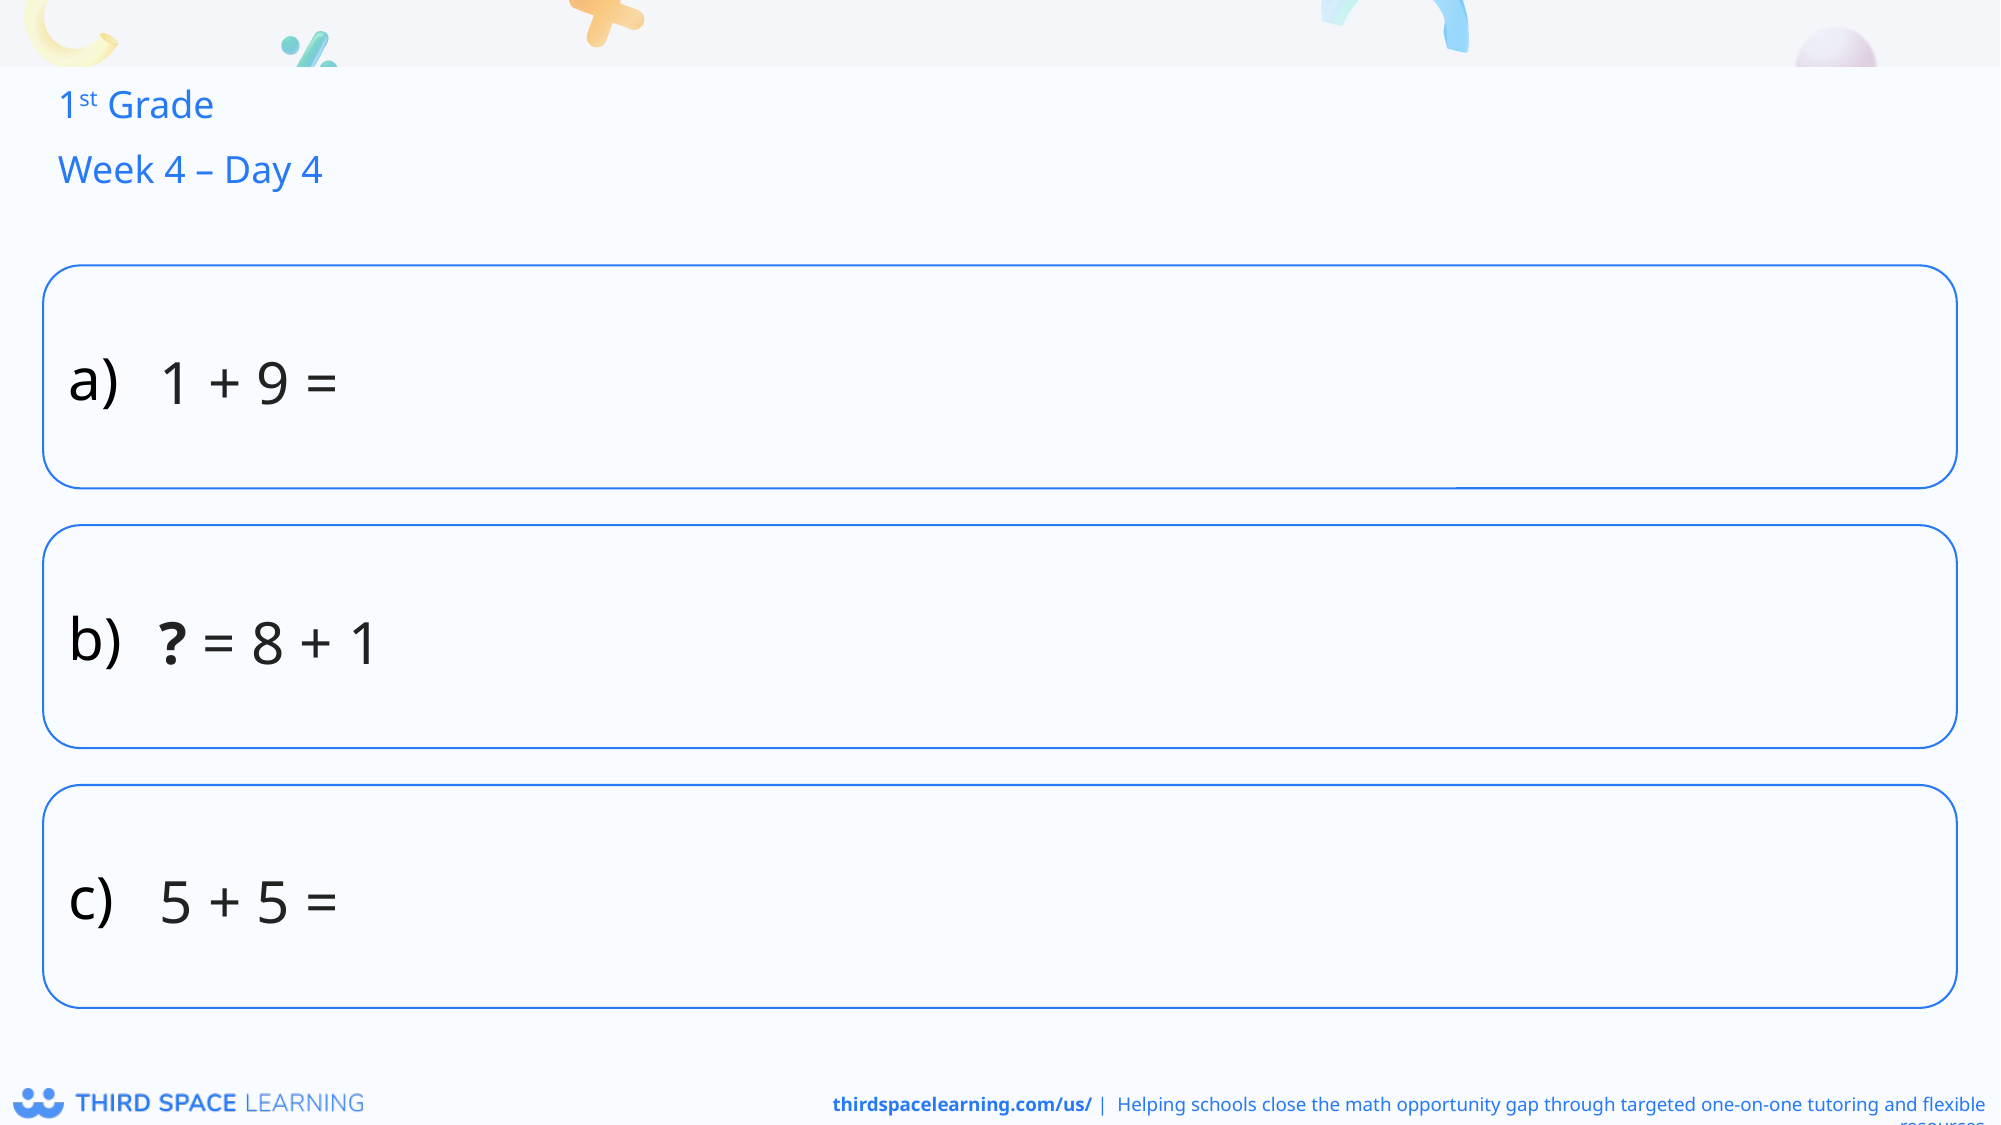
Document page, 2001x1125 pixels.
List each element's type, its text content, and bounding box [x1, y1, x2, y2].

picture [0, 0, 2000, 67]
picture [13, 1088, 365, 1119]
list ? = 8 + 1 [144, 548, 1922, 734]
list 1 + 9 = [144, 288, 1922, 474]
list 5 + 5 = [144, 807, 1922, 994]
text_box 1st Grade Week 4 – Day 4 [43, 73, 509, 212]
